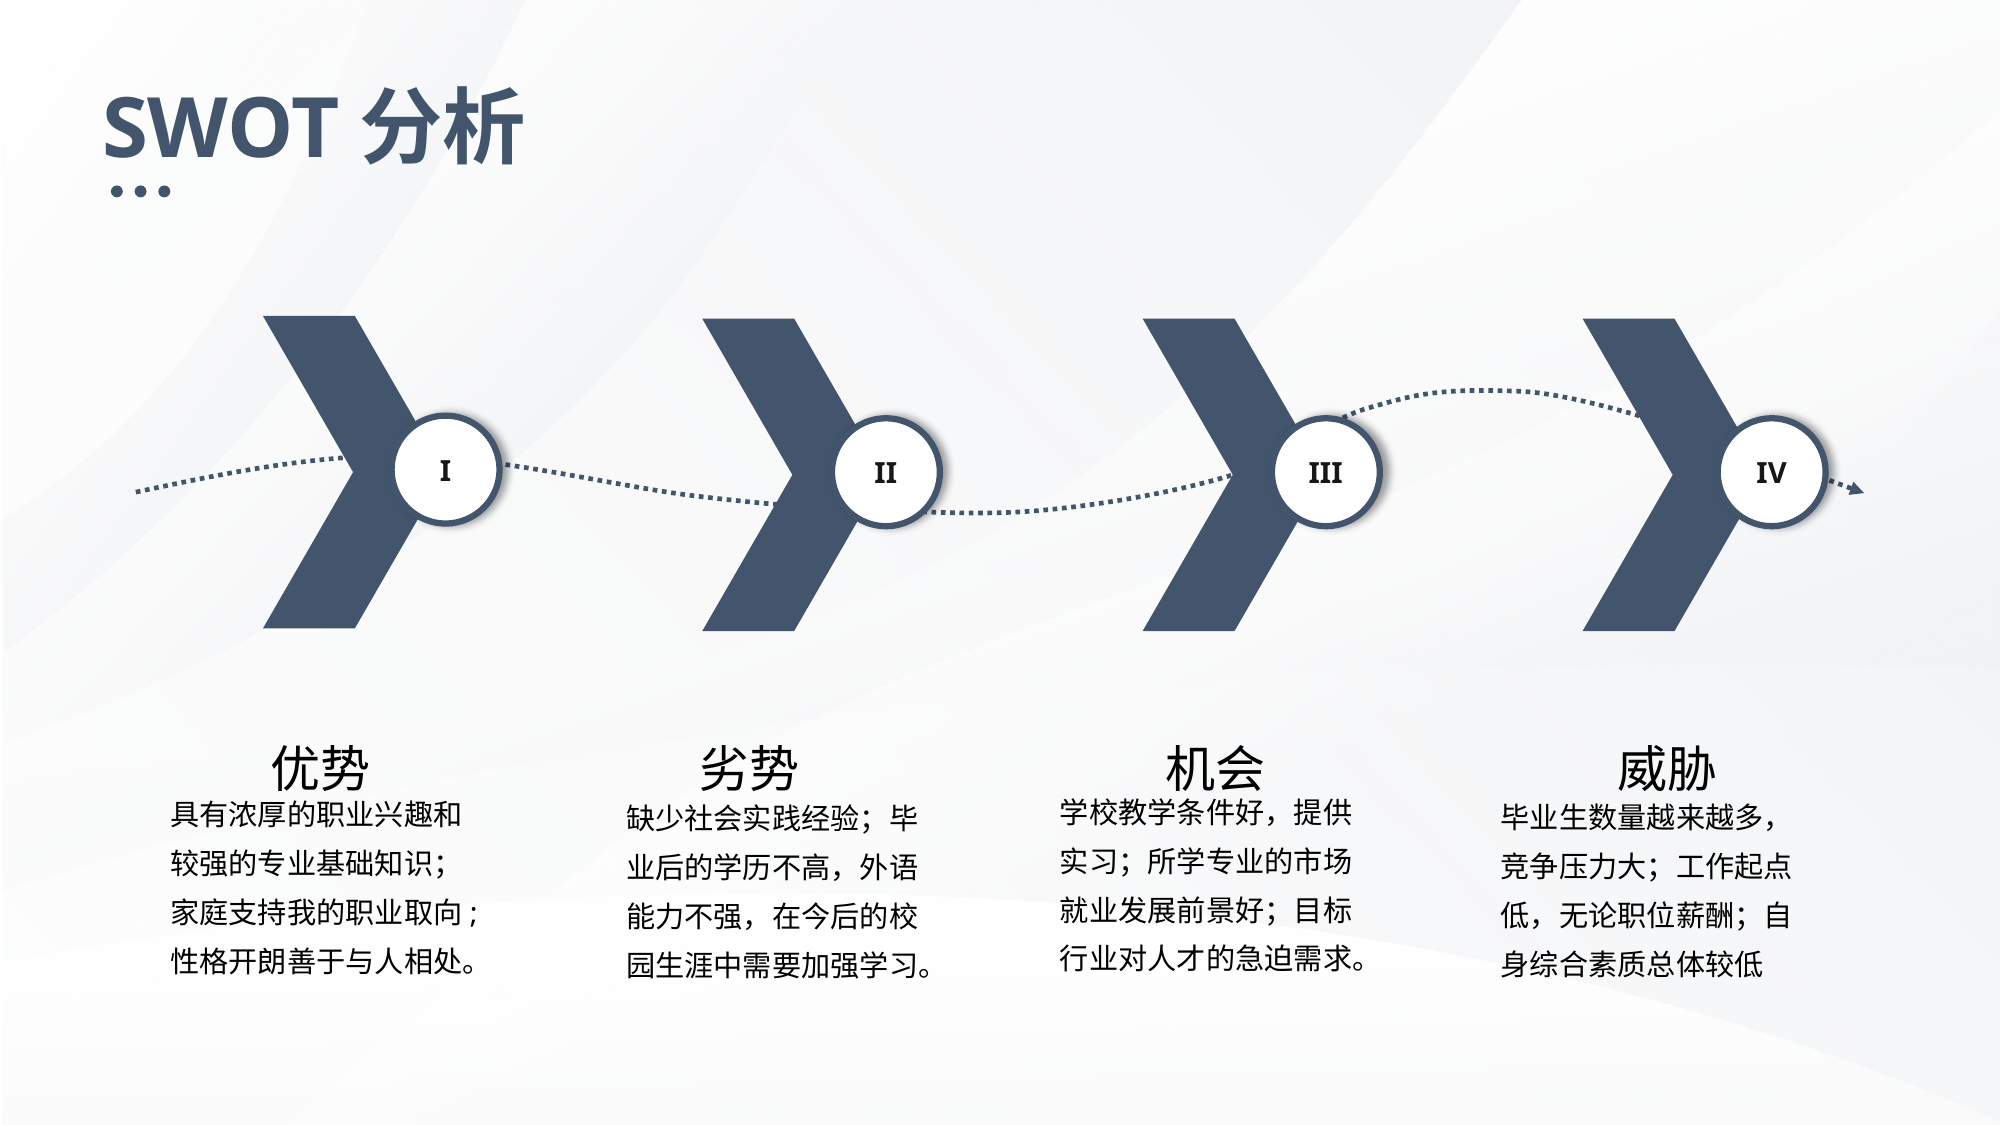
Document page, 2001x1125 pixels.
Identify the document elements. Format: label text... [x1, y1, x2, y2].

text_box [1500, 714, 1797, 984]
text_box SWOT分析 [102, 74, 1850, 175]
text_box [1060, 714, 1374, 979]
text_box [135, 316, 1865, 630]
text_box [626, 714, 940, 985]
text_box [110, 185, 171, 198]
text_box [170, 714, 484, 981]
